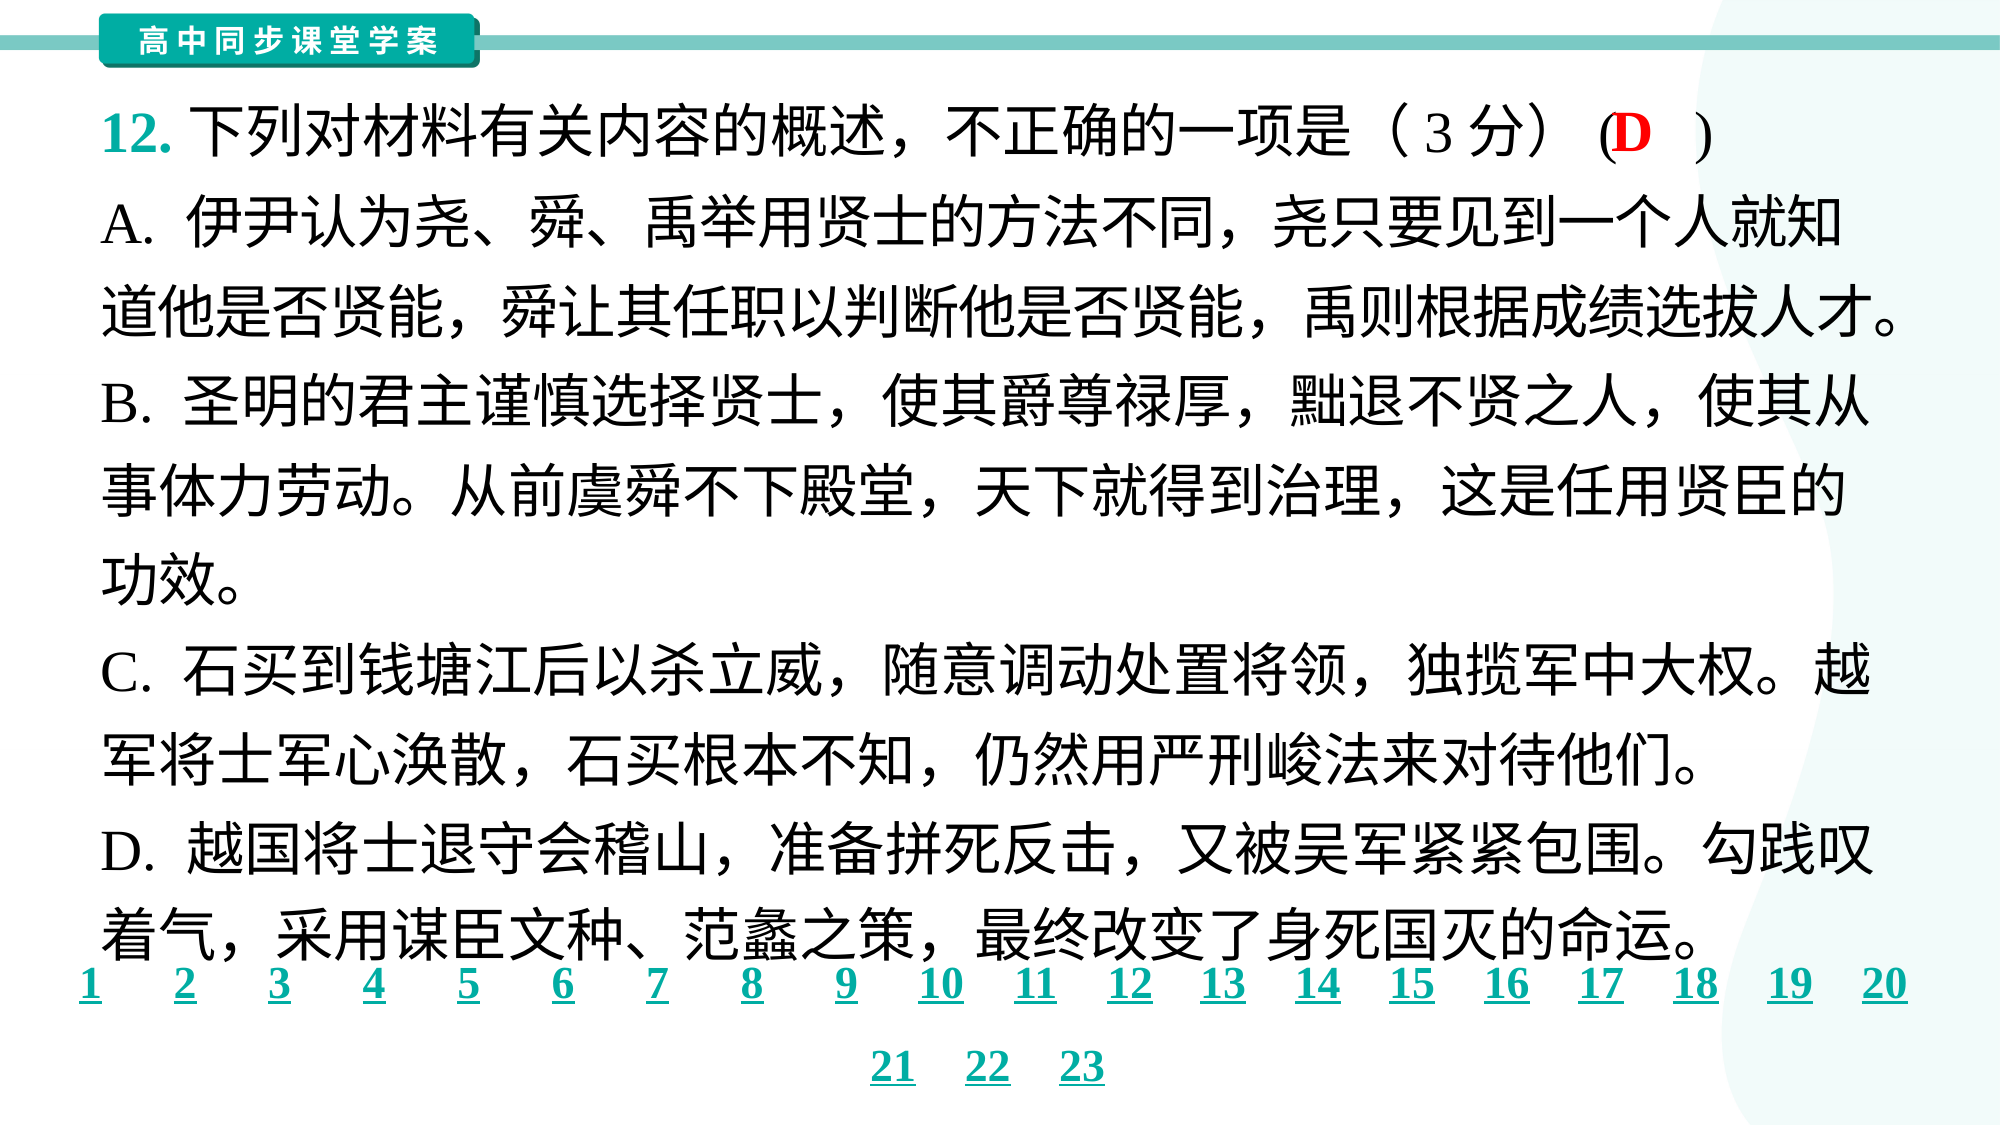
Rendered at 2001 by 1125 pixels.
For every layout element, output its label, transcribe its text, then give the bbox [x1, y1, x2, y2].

text_box 12.下列对材料有关内容的概述，不正确的一项是（3分）( ) [1675, 76, 1899, 157]
picture [0, 0, 2000, 1125]
text_box 12.下列对材料有关内容的概述，不正确的一项是（3分）( ) [100, 76, 1589, 157]
text_box A. 伊尹认为尧、舜、禹举用贤士的方法不同，尧只要见到一个人就知 道他是否贤能，舜让其任职以判断他是否贤能，禹则根据成绩选拔人才。 B. 圣明的君主谨慎选择贤士，使其爵尊禄厚，黜退不贤之人，使其从 事体力劳动。从前虞舜不下殿堂，天下就得到治理，这是任用贤臣的 功效。 C. 石买到钱塘江后以杀立威，随意调动处置将领，独揽军中大权。越 军将士军心涣散，石买根本不知，仍然用严刑峻法来对待他们。 D. 越国将士退守会稽山，准备拼死反击，又被吴军紧紧包围。勾践叹 着气，采用谋臣文种、范蠡之策，最终改变了身死国灭的命运。 [100, 165, 1899, 962]
text_box D [1589, 75, 1675, 157]
